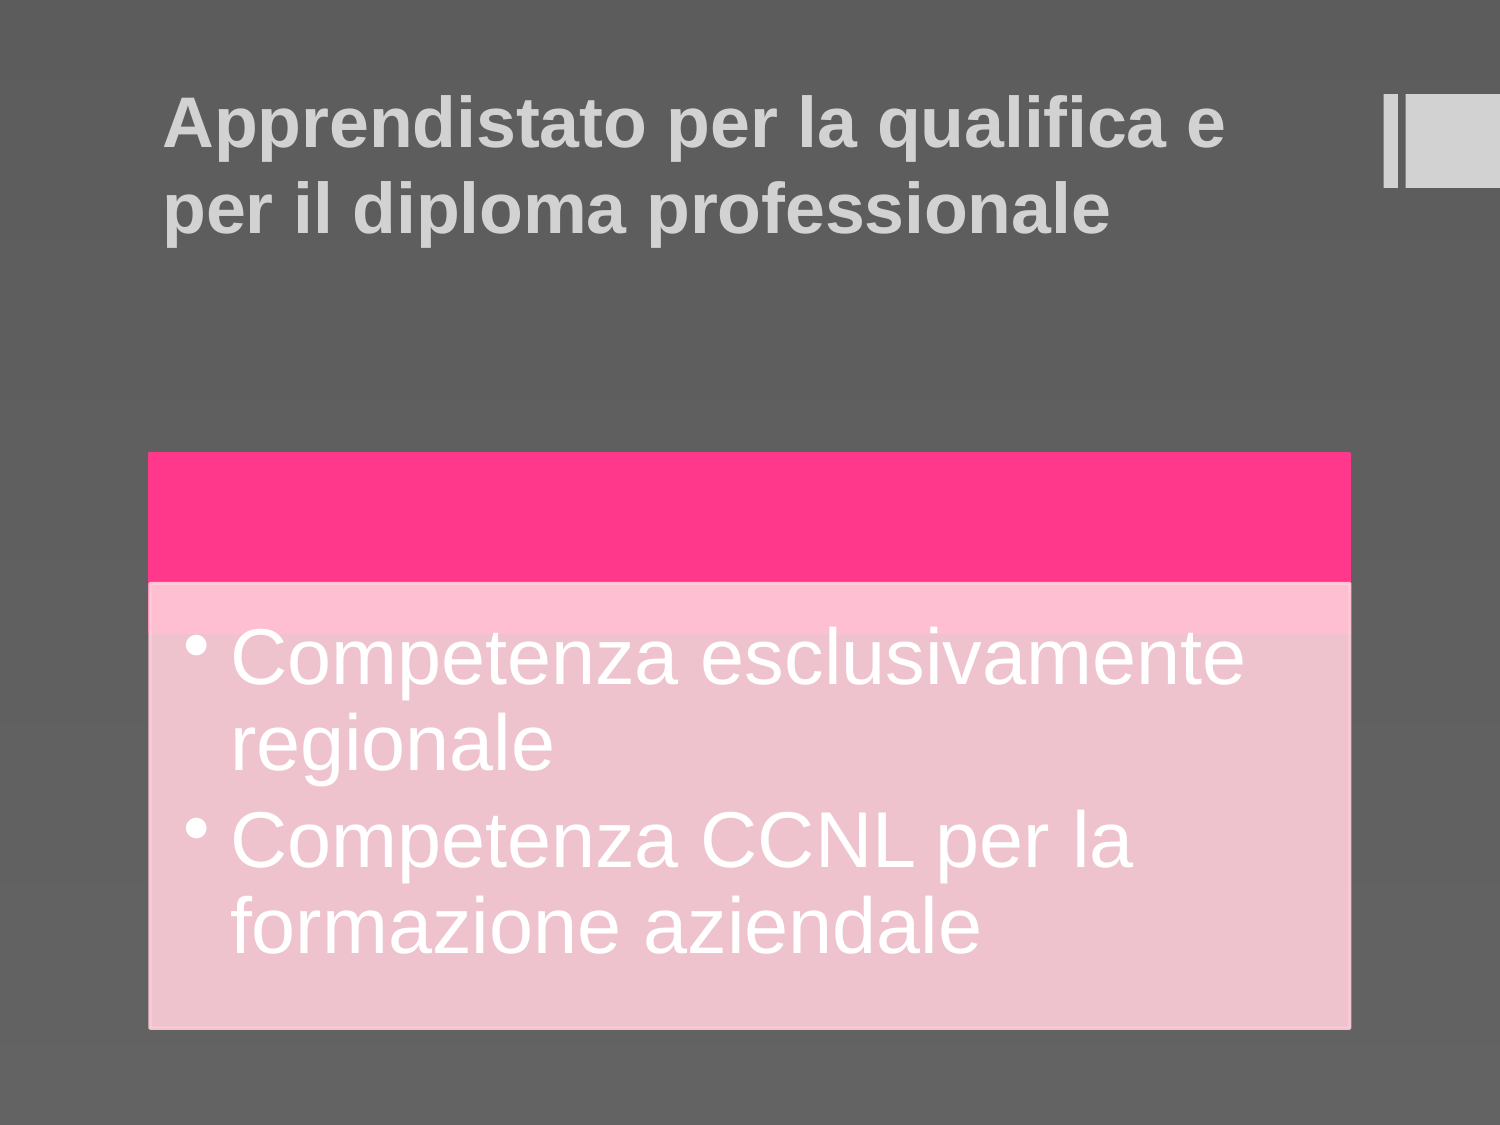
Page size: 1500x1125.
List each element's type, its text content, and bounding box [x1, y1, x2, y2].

title Apprendistato per la qualifica e per il diploma professionale [147, 66, 1348, 256]
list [149, 396, 1351, 1036]
